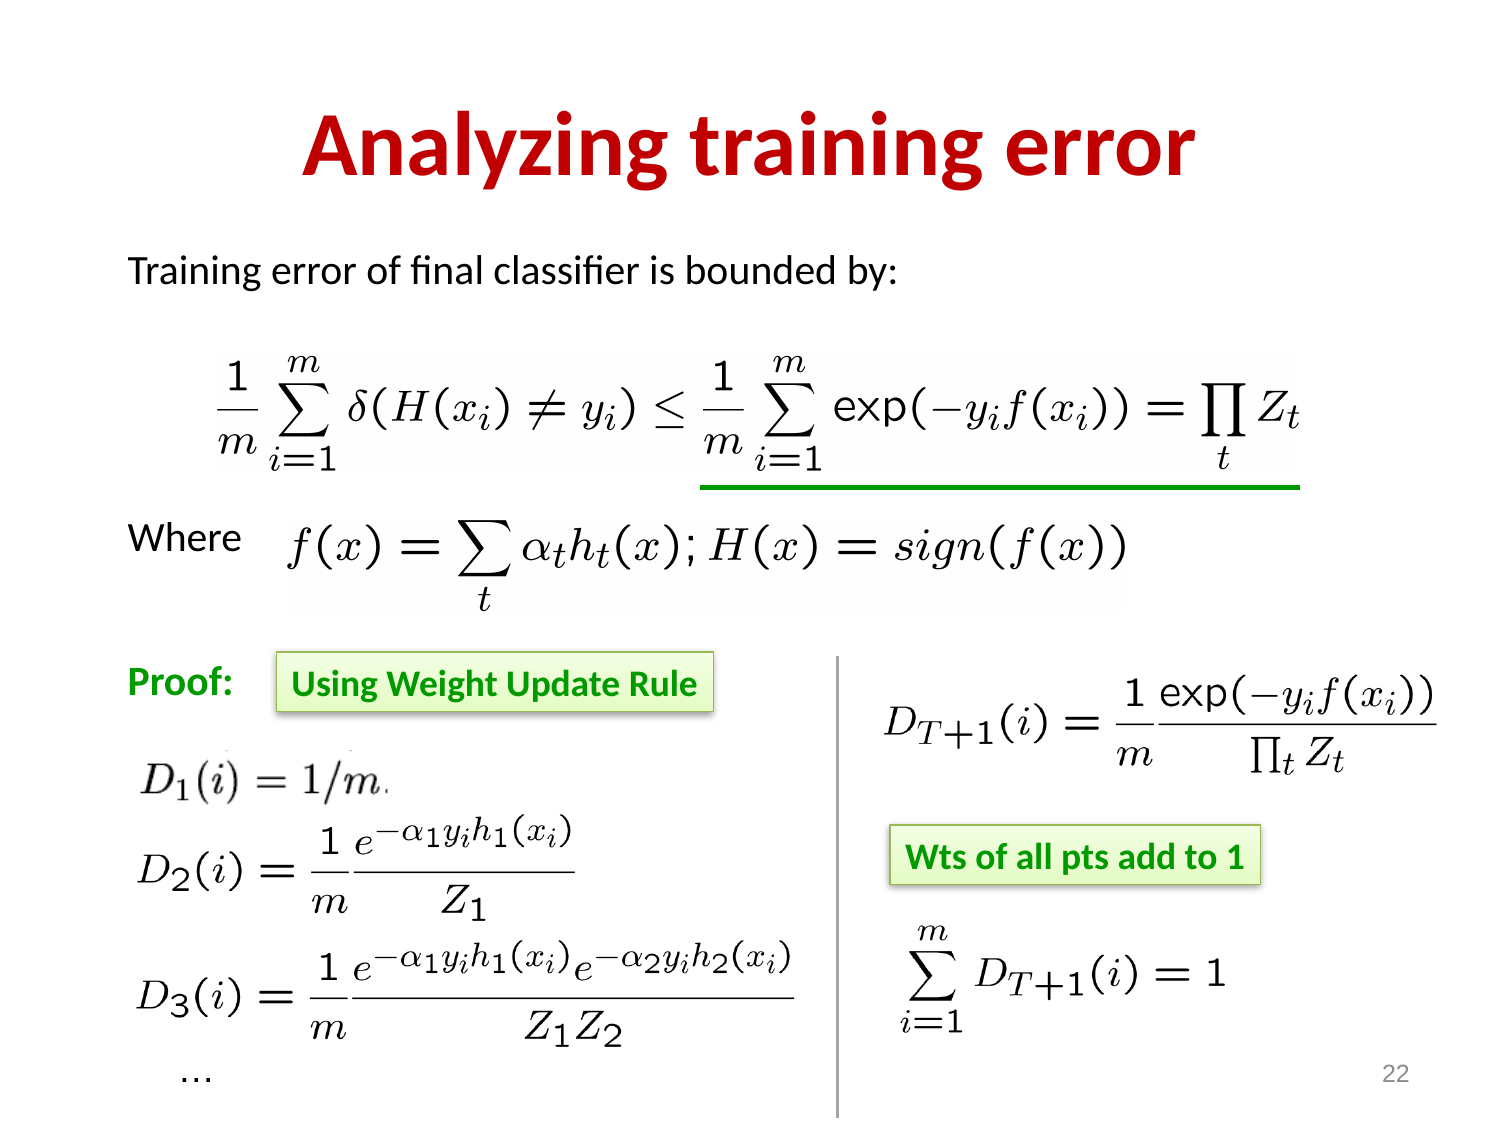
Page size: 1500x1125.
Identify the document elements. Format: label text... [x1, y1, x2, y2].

picture [899, 924, 1227, 1033]
text_box Using Weight Update Rule [276, 651, 714, 712]
title Analyzing training error [75, 45, 1425, 233]
picture [135, 749, 576, 922]
picture [216, 353, 1301, 473]
list Training error of final classifier is bounded by: Where Proof: [112, 240, 1388, 1104]
picture [134, 938, 796, 1048]
picture [882, 674, 1438, 775]
slide_number 22 [1074, 1042, 1425, 1103]
text_box Wts of all pts add to 1 [889, 824, 1261, 885]
text_box … [162, 1055, 231, 1098]
picture [287, 520, 1126, 613]
